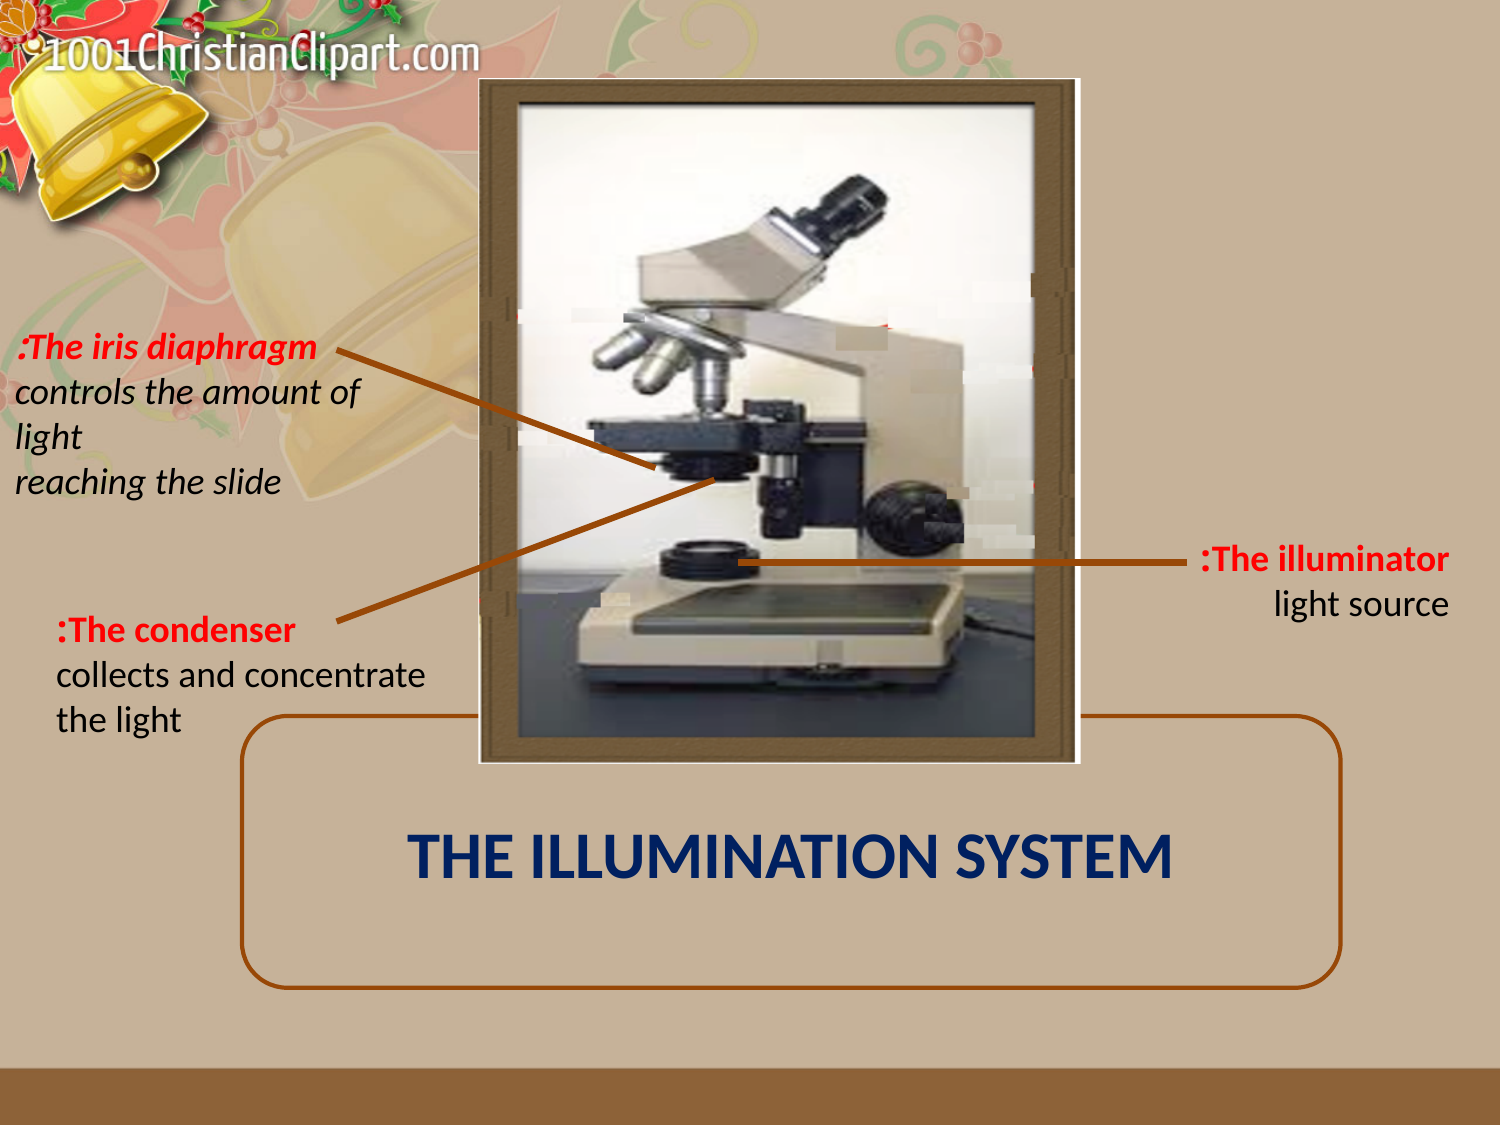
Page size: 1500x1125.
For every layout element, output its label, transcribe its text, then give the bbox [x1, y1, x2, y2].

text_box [336, 479, 715, 622]
text_box The iris diaphragm: controls the amount of light reaching the slide [0, 314, 437, 510]
text_box The illuminator: light source [1086, 527, 1465, 632]
text_box The condenser: collects and concentrate the light [41, 597, 461, 748]
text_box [336, 349, 656, 469]
picture [0, 0, 1500, 1125]
text_box THE ILLUMINATION SYSTEM [239, 713, 1343, 990]
